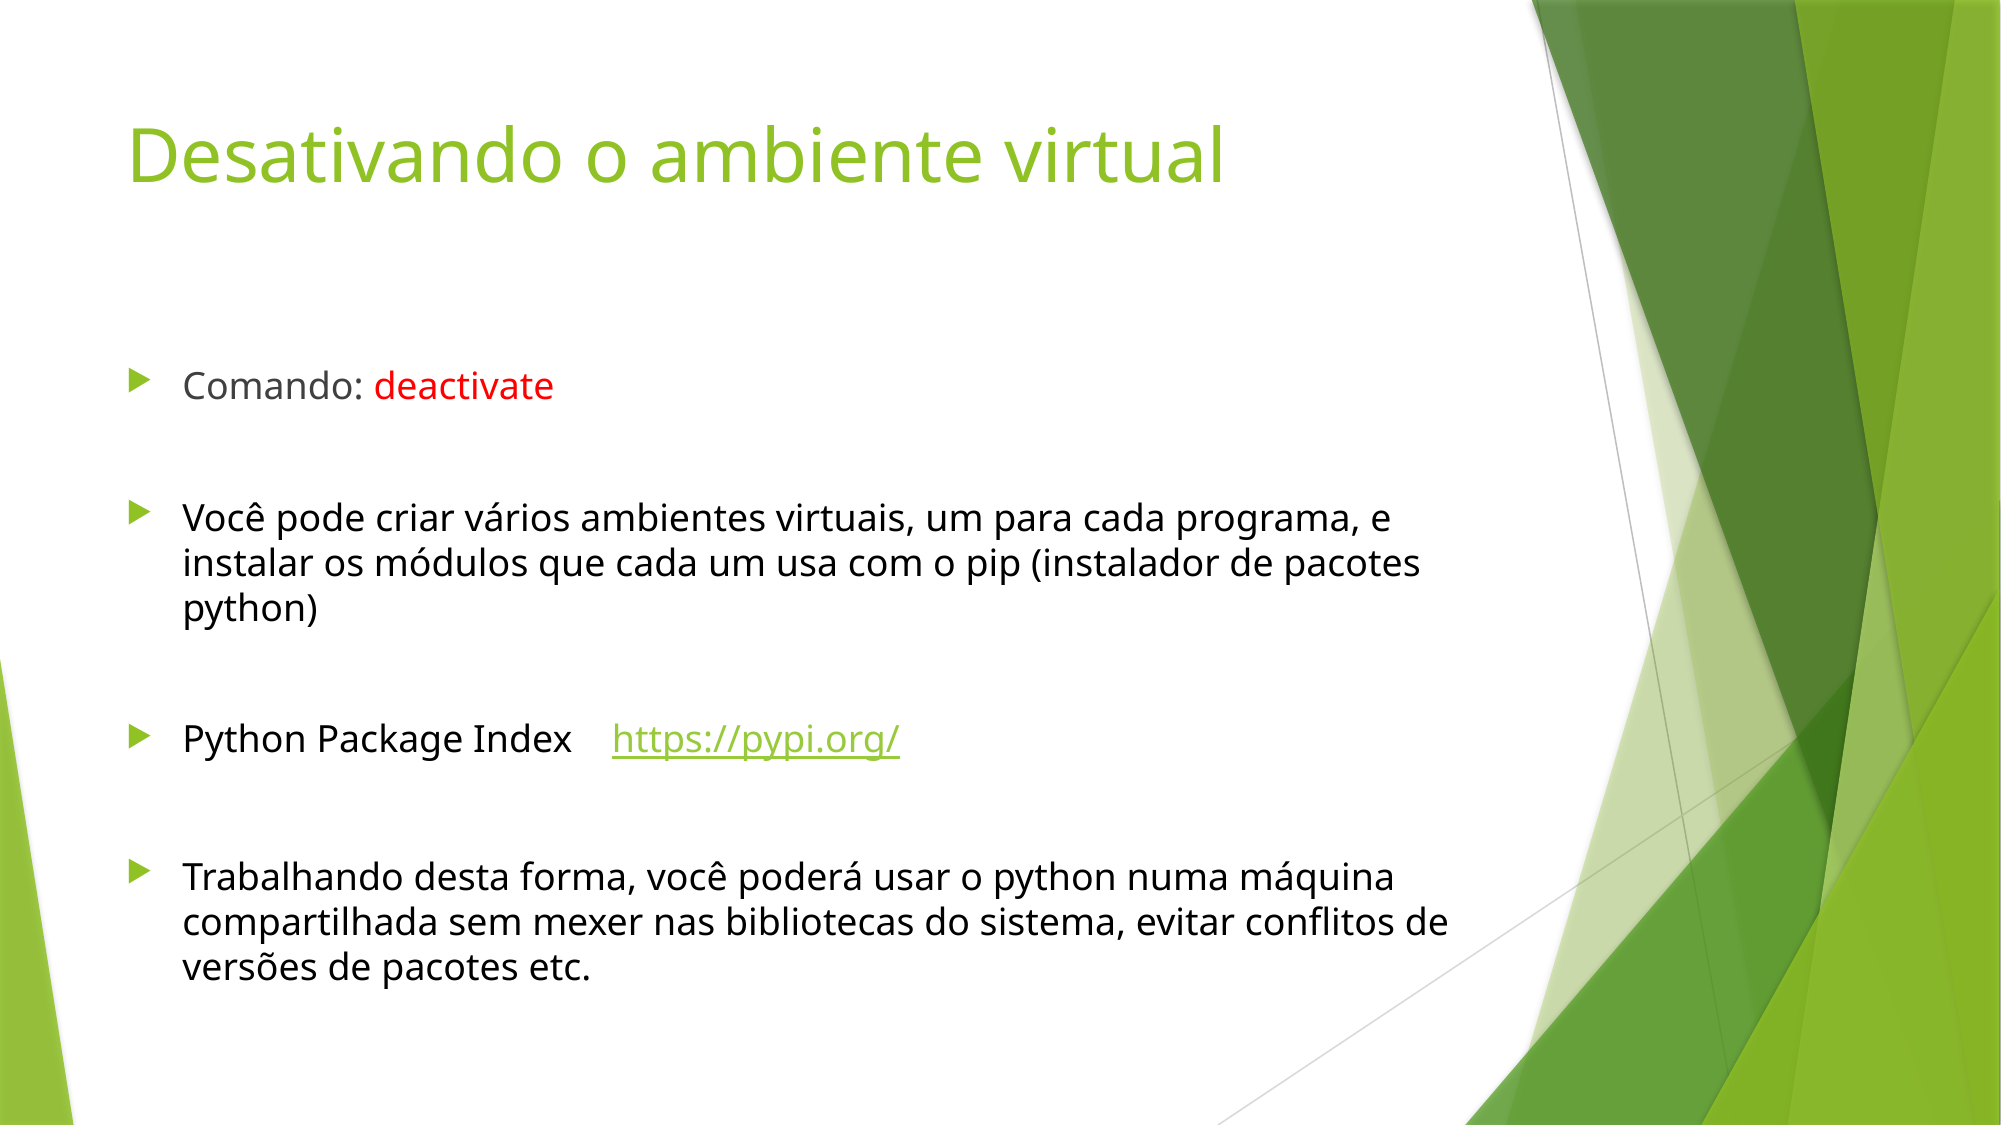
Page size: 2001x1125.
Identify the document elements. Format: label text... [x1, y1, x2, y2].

title Desativando o ambiente virtual [111, 99, 1522, 317]
list Comando: deactivate Você pode criar vários ambientes virtuais, um para cada programa, e instalar os módulos que cada um usa com o pip (instalador de pacotes python) Python Package Index https://pypi.org/ Trabalhando desta forma, você poderá usar o python numa máquina compartilhada sem mexer nas bibliotecas do sistema, evitar conflitos de versões de pacotes etc. [111, 354, 1522, 992]
